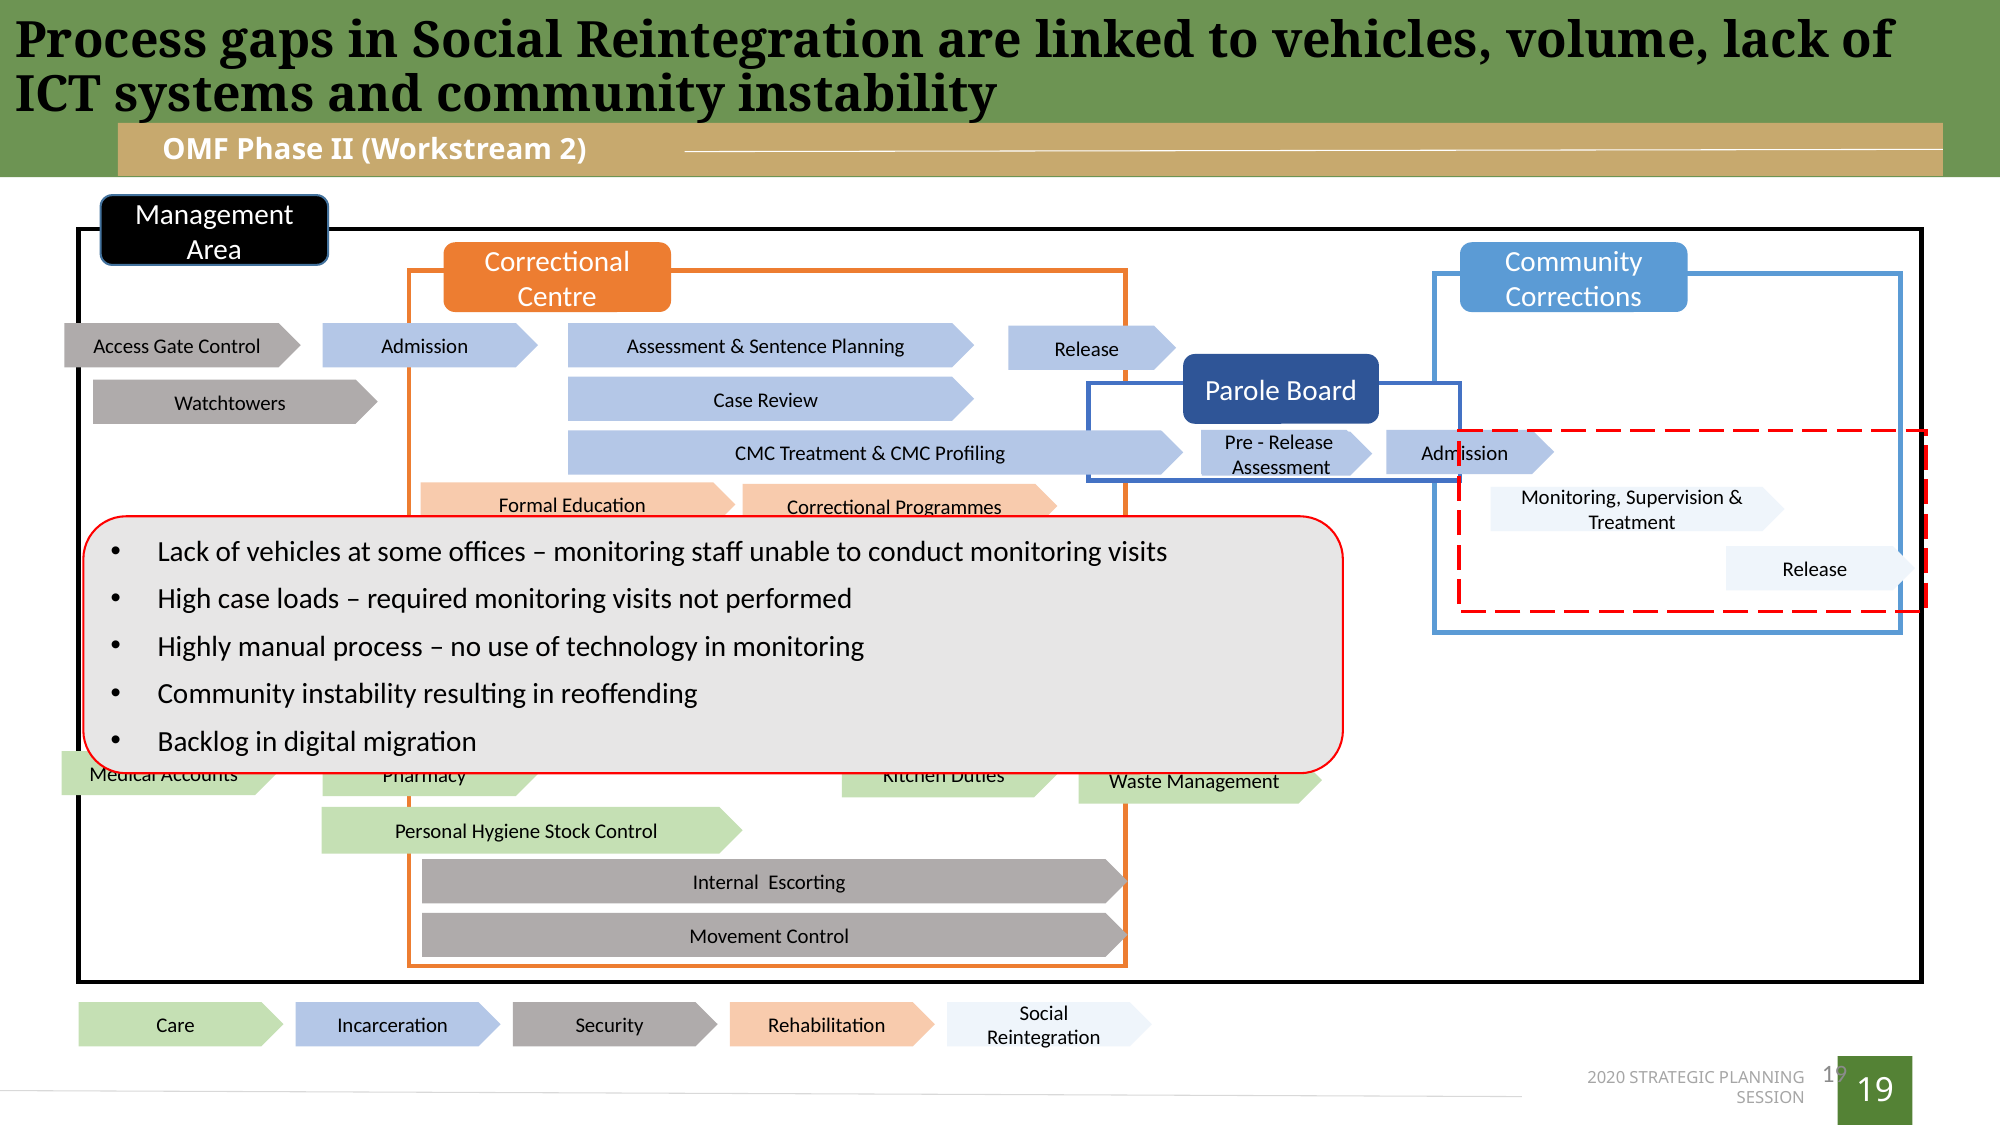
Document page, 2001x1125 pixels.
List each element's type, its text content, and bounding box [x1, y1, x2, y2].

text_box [61, 195, 1922, 982]
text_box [78, 1002, 1152, 1047]
title Process gaps in Social Reintegration are linked to vehicles, volume, lack of ICT systems and community instability [0, 7, 2000, 174]
text_box OMF Phase II (Workstream 2) [162, 130, 685, 166]
text_box [1922, 430, 1927, 613]
slide_number 19 [1412, 1042, 1863, 1103]
